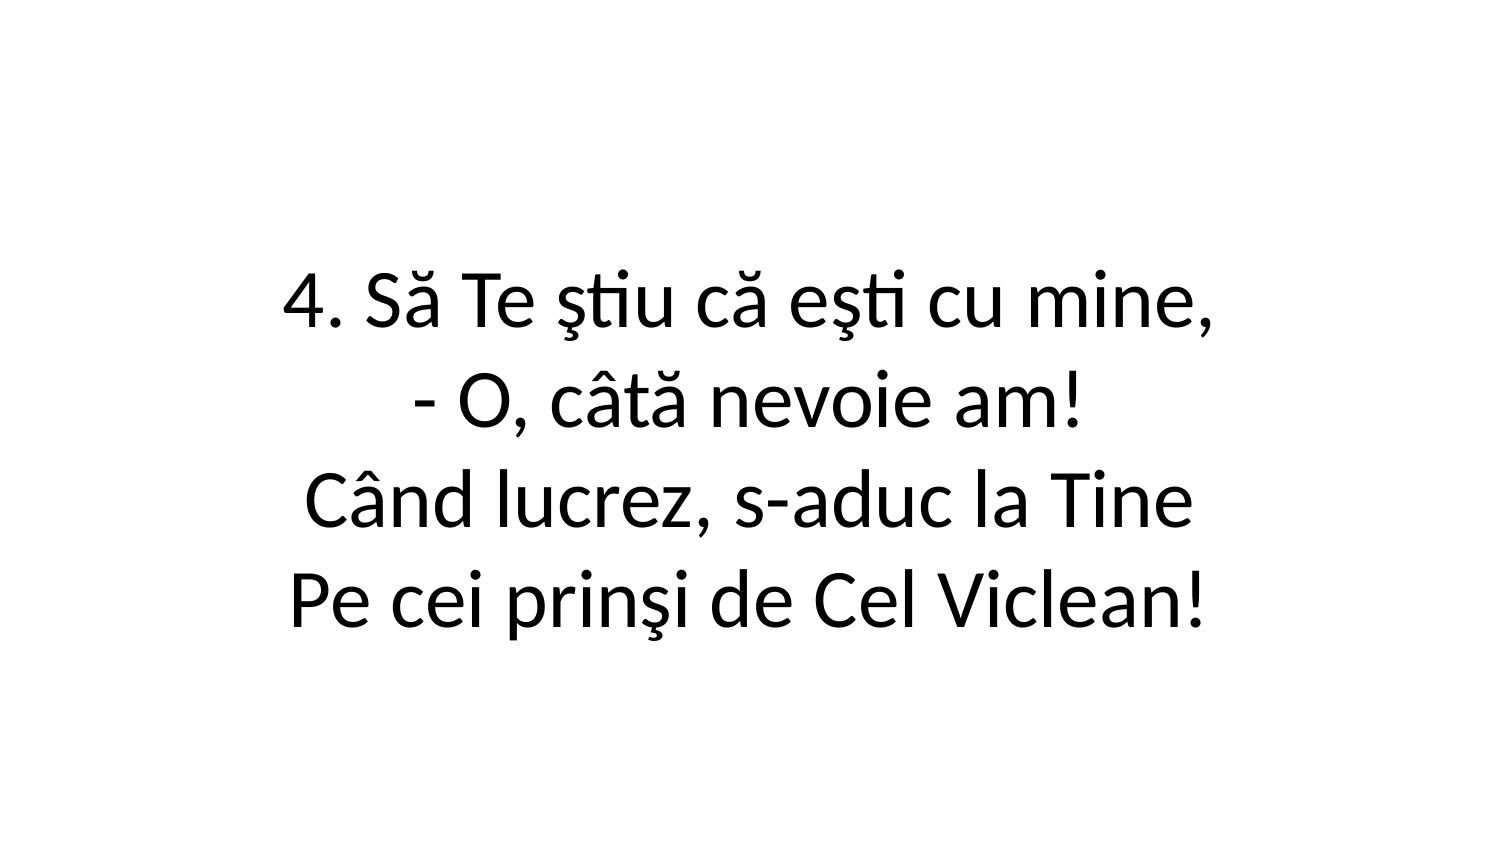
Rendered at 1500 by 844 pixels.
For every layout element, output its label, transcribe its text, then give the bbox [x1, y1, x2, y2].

text_box 4. Să Te ştiu că eşti cu mine, - O, câtă nevoie am! Când lucrez, s-aduc la Tine Pe cei prinşi de Cel Viclean! [267, 192, 1232, 652]
